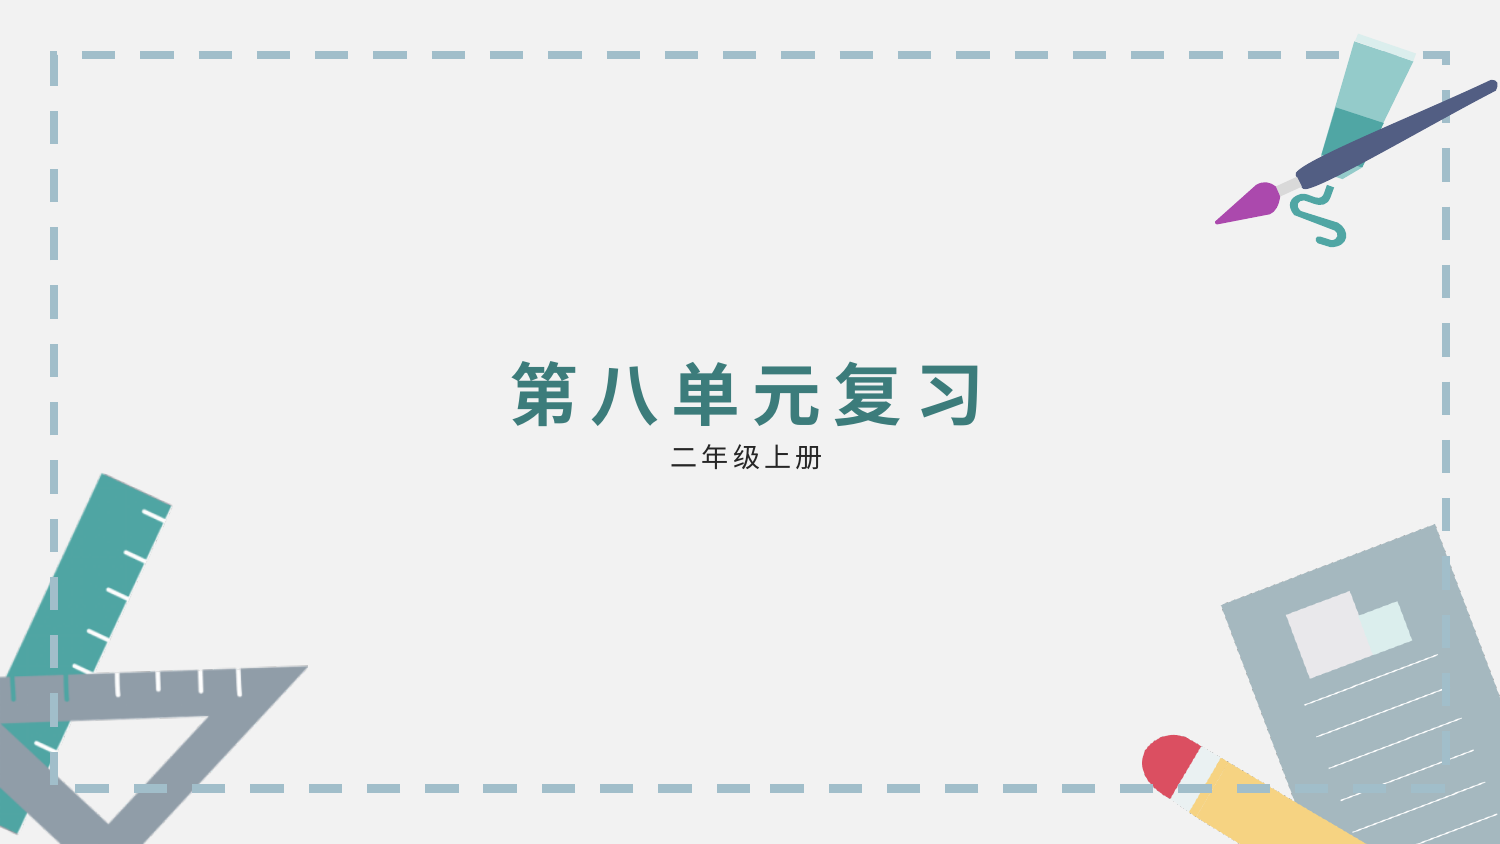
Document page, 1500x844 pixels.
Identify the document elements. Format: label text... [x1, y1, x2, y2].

picture [0, 458, 308, 844]
text_box 二年级上册 [281, 440, 1212, 587]
text_box 第八单元复习 [281, 263, 1212, 435]
picture [1141, 523, 1500, 844]
